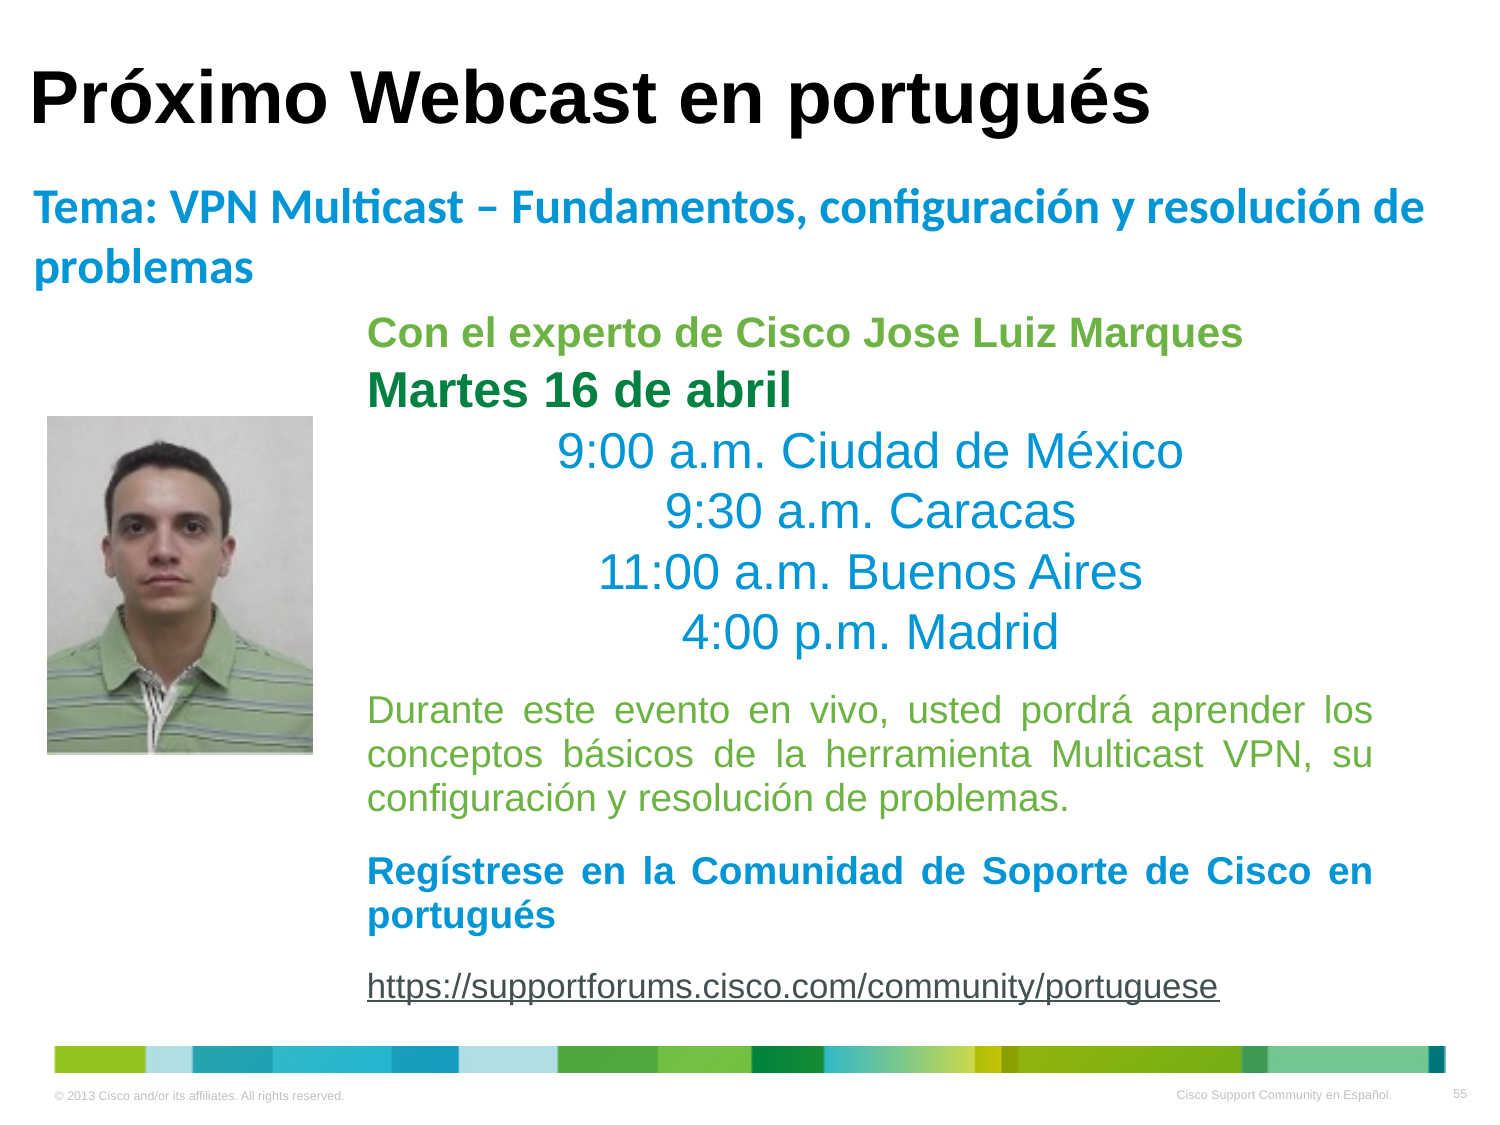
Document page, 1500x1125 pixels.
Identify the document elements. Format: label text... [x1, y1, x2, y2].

text_box Tema: VPN Multicast – Fundamentos, configuración y resolución de problemas [22, 167, 1500, 300]
title Próximo Webcast en portugués [16, 8, 1477, 146]
picture [47, 416, 314, 755]
list Con el experto de Cisco Jose Luiz Marques Martes 16 de abril 9:00 a.m. Ciudad de México 9:30 a.m. Caracas 11:00 a.m. Buenos Aires 4:00 p.m. Madrid Durante este evento en vivo, usted pordrá aprender los conceptos básicos de la herramienta Multicast VPN, su configuración y resolución de problemas. Regístrese en la Comunidad de Soporte de Cisco en portugués https://supportforums.cisco.com/community/portuguese [351, 301, 1390, 1016]
picture [54, 1046, 1446, 1073]
